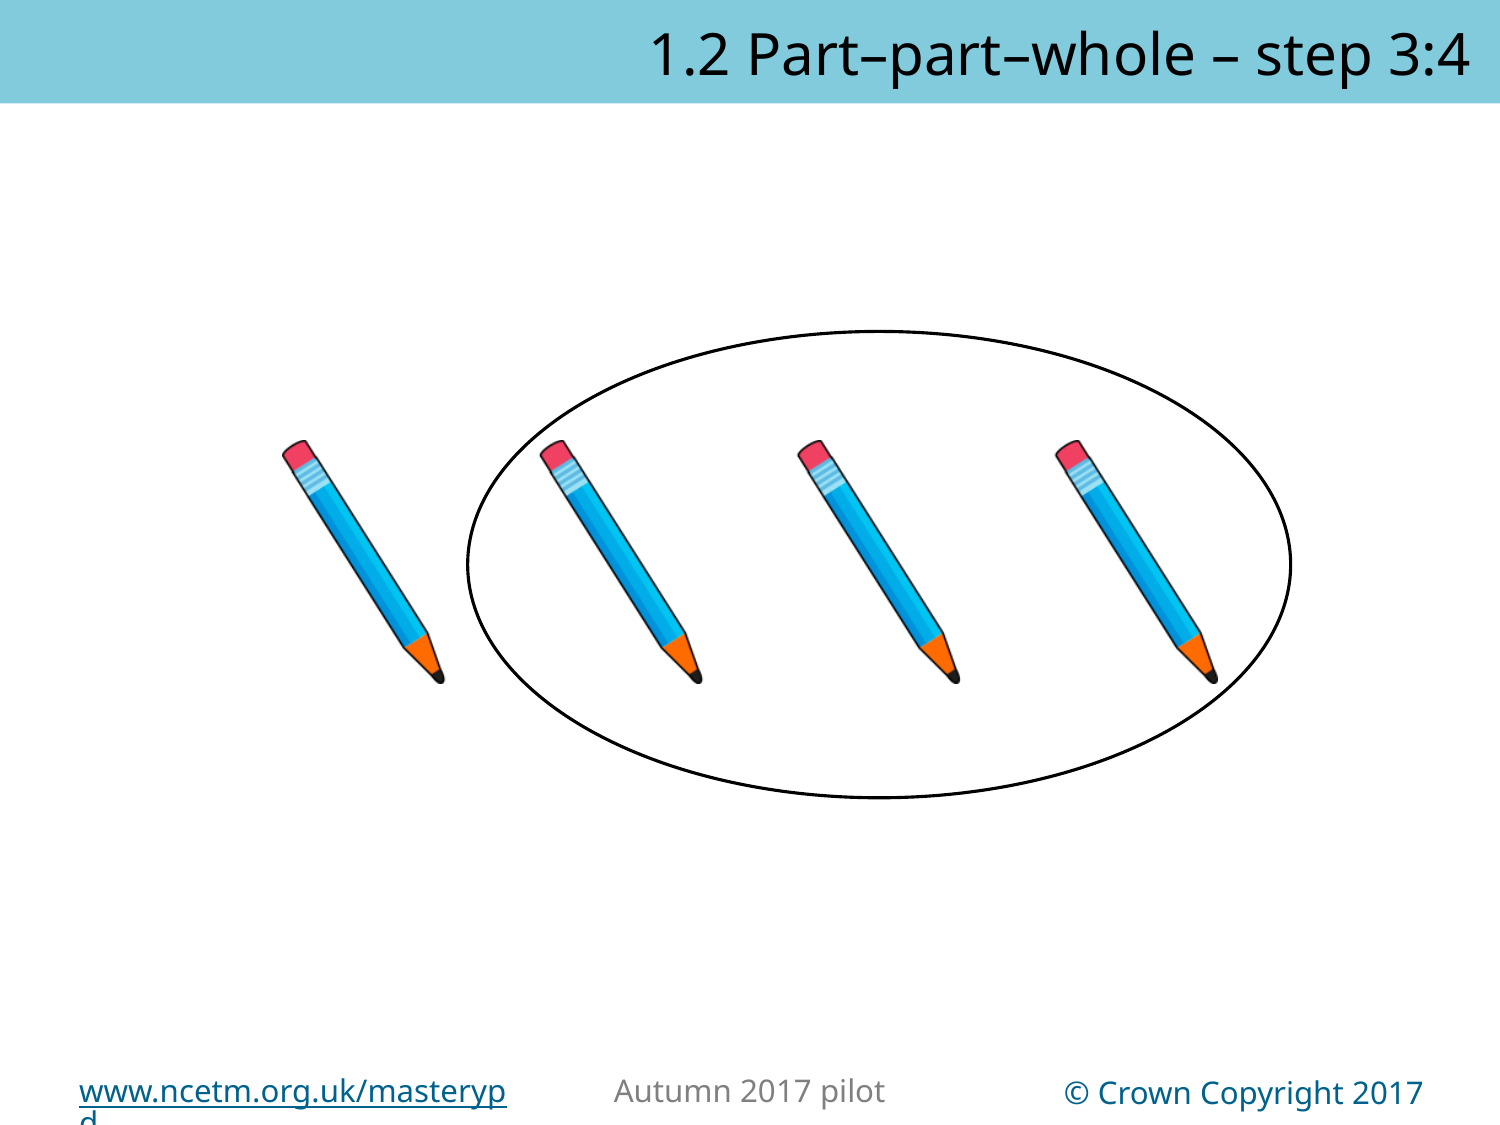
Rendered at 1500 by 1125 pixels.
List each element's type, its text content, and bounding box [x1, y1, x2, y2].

list 1.2 Part–part–whole – step 3:4 [0, 0, 1500, 104]
text_box [532, 331, 1291, 798]
picture [282, 440, 1218, 685]
